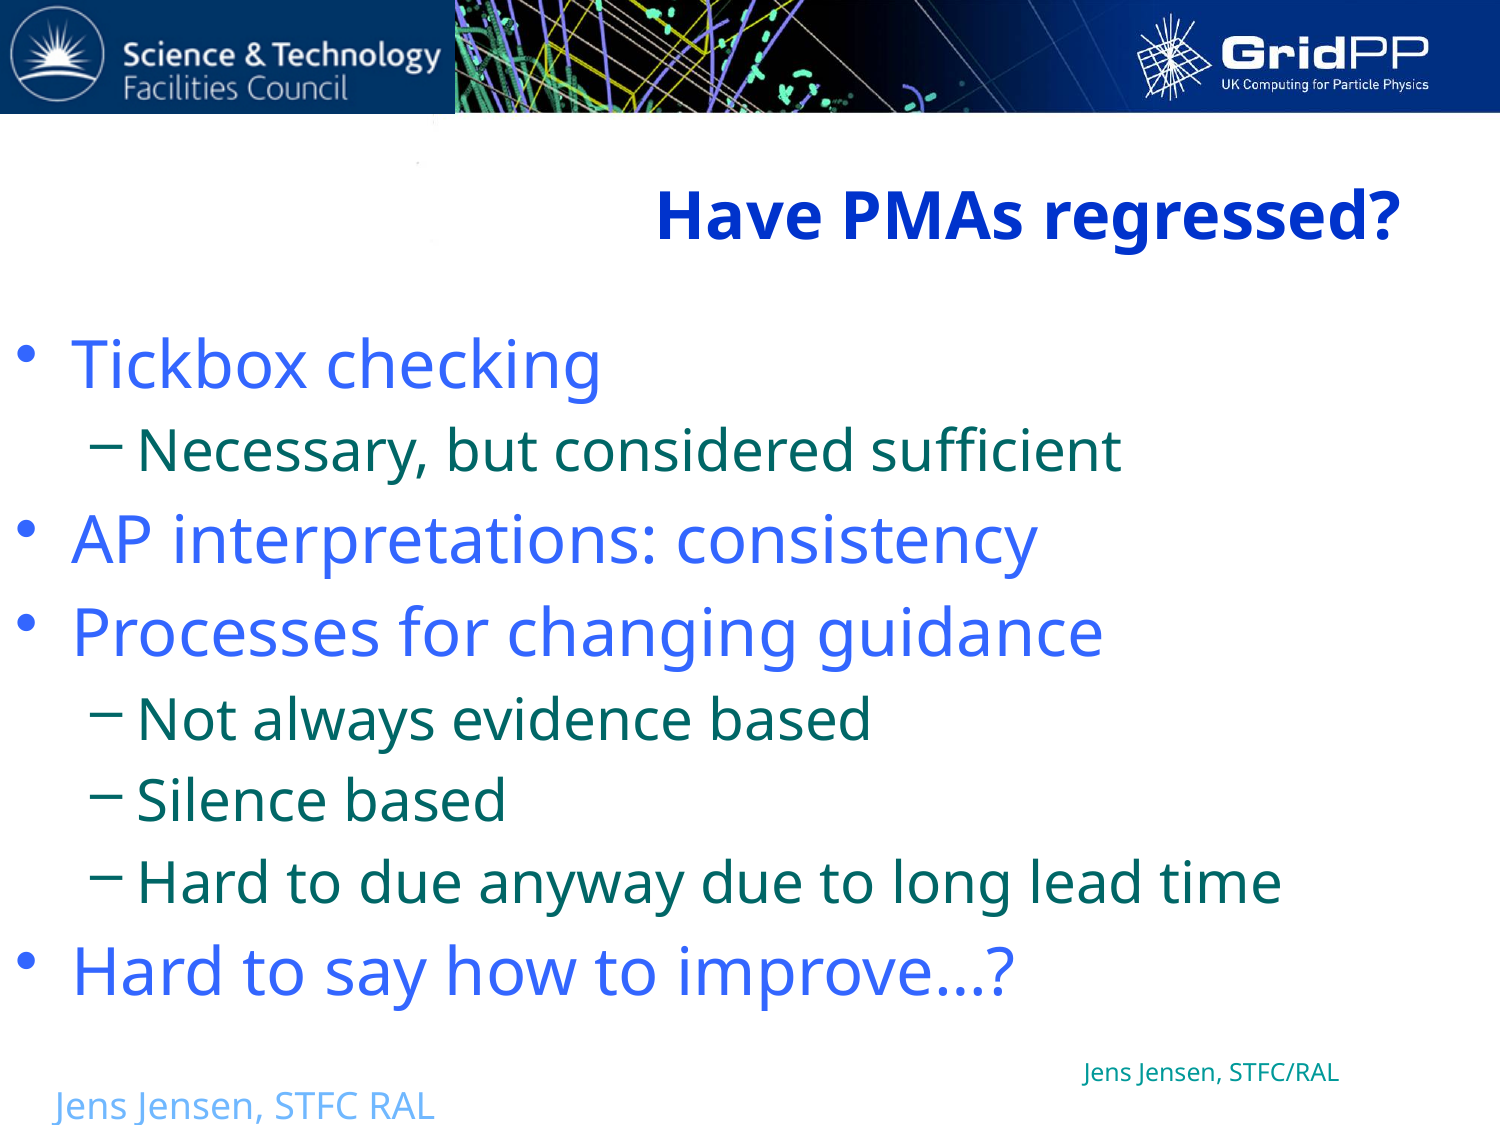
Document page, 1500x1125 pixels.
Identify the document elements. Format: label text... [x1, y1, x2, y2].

picture [0, 1036, 1500, 1125]
picture [0, 0, 1500, 314]
title Have PMAs regressed? [584, 125, 1473, 301]
list Tickbox checking Necessary, but considered sufficient AP interpretations: consistency Processes for changing guidance Not always evidence based Silence based Hard to due anyway due to long lead time Hard to say how to improve…? [0, 314, 1500, 1036]
